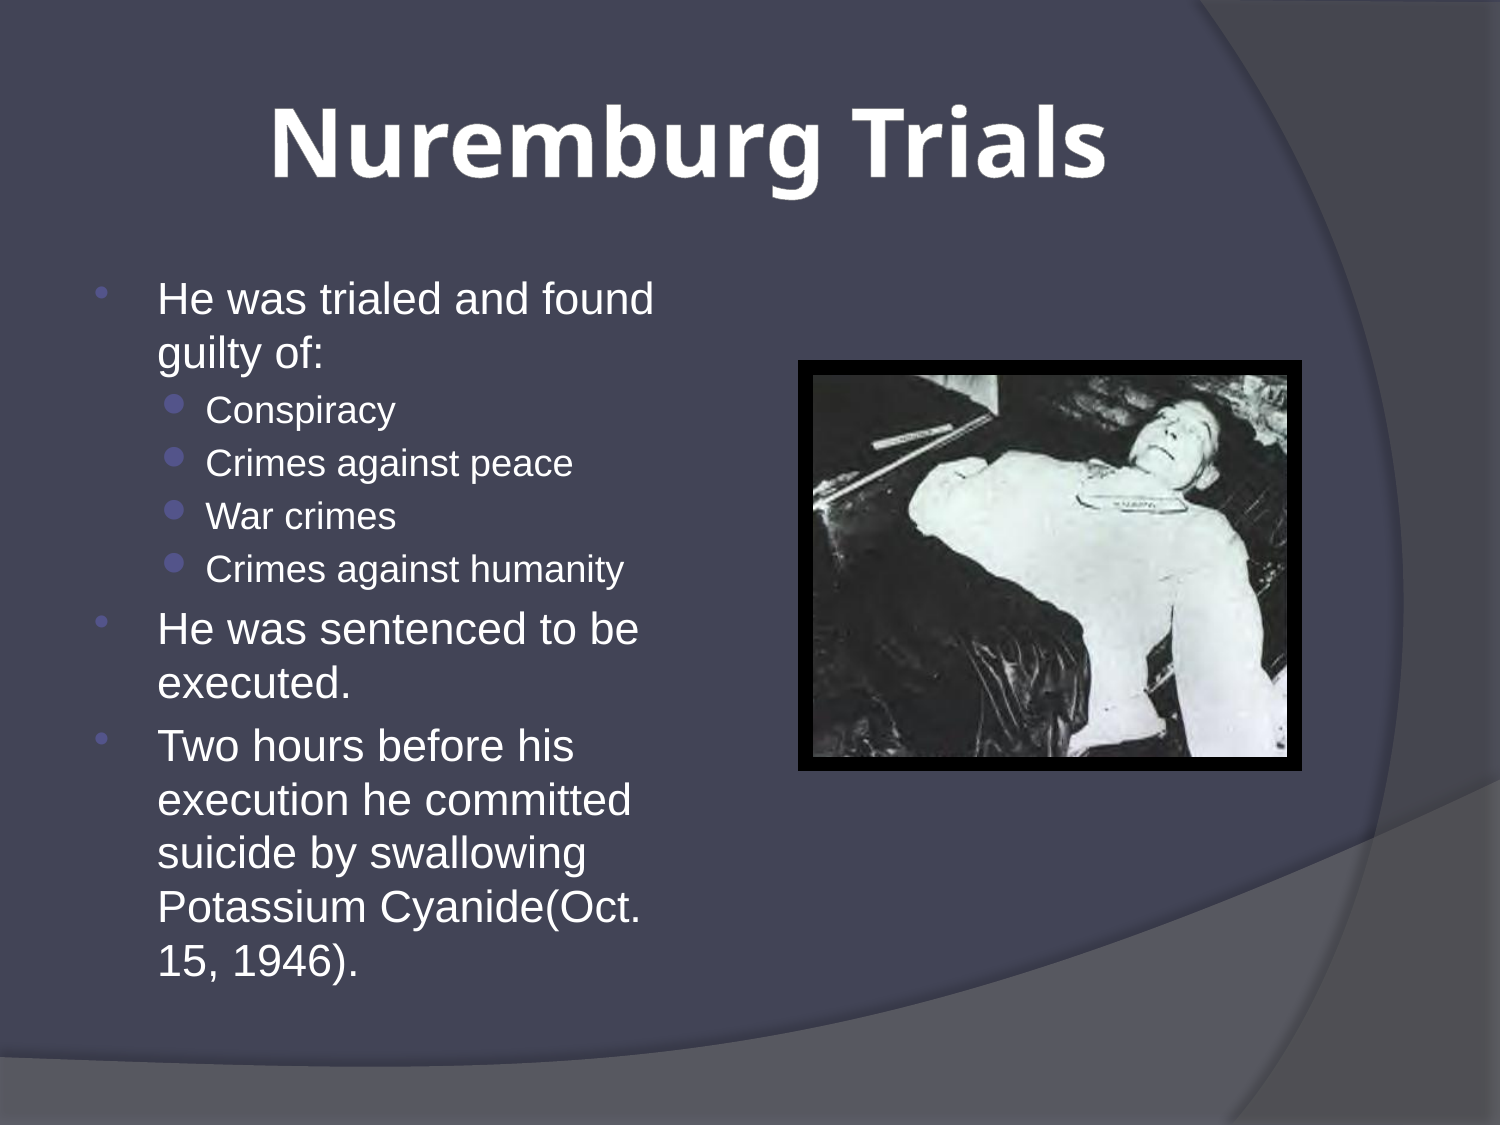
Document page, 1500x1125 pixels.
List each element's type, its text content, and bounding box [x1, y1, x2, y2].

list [812, 374, 1288, 758]
title Nuremburg Trials [75, 45, 1300, 233]
list He was trialed and found guilty of: Conspiracy Crimes against peace War crimes Crimes against humanity He was sentenced to be executed. Two hours before his execution he committed suicide by swallowing Potassium Cyanide(Oct. 15, 1946). [75, 262, 675, 1005]
